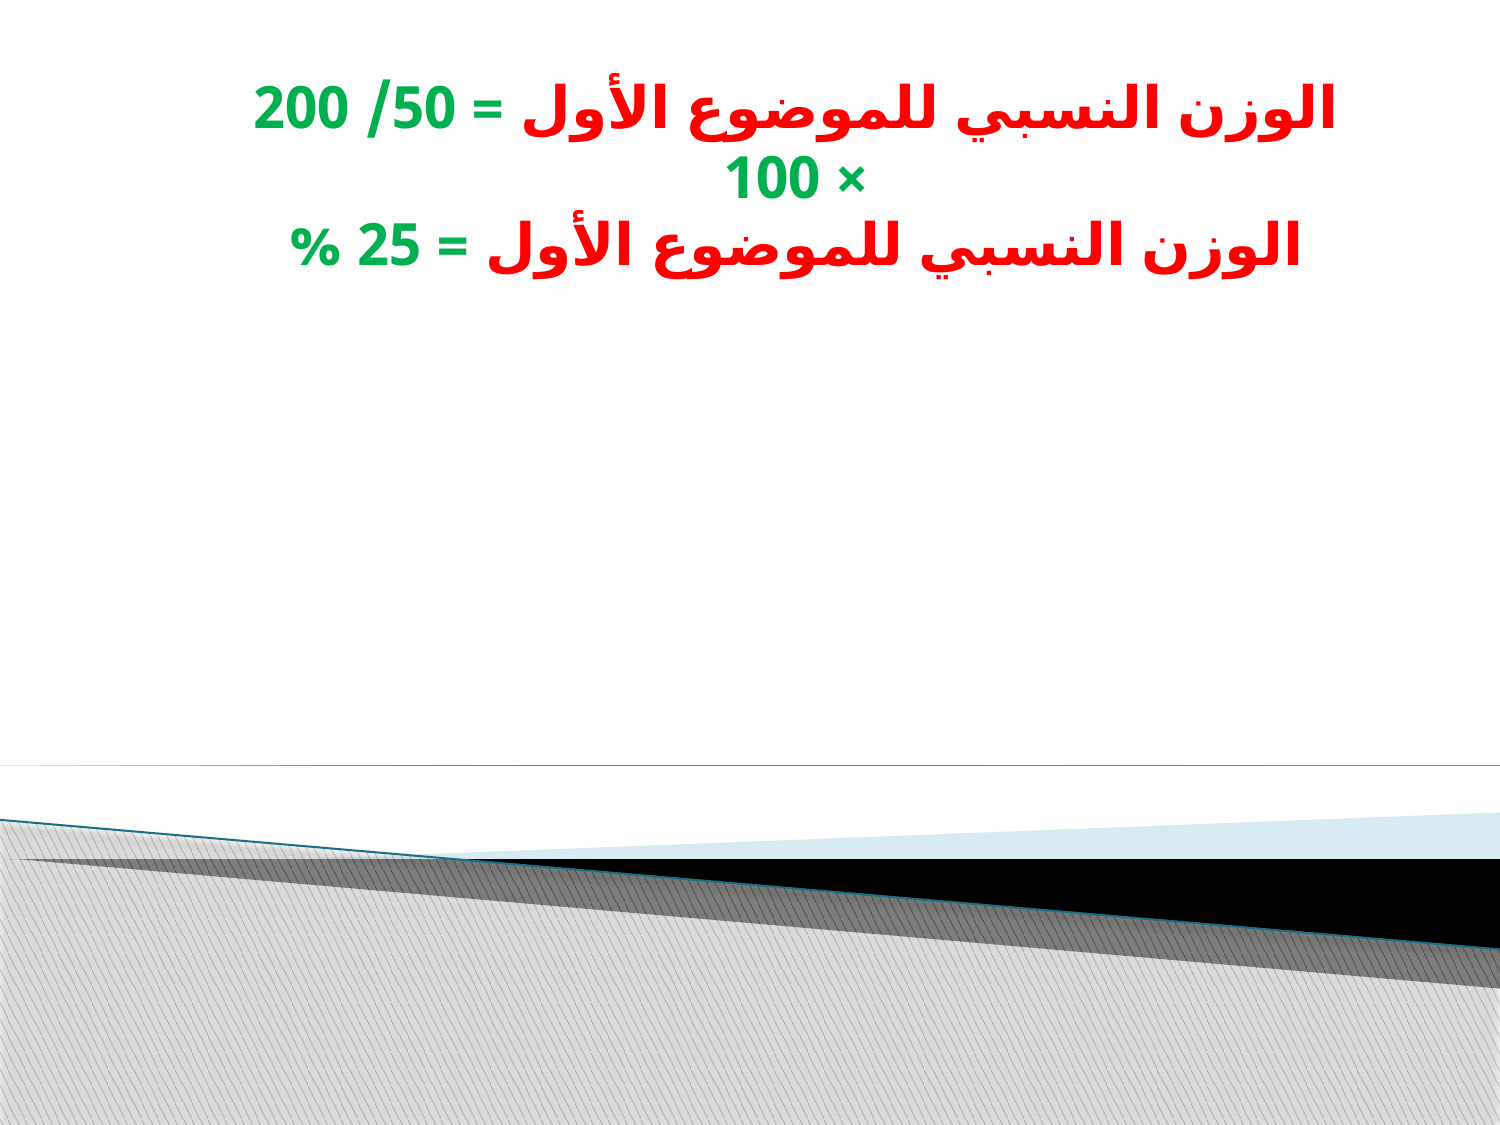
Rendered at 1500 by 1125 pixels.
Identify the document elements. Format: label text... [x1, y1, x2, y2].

text_box الوزن النسبي للموضوع الأول = 50/ 200 × 100 [224, 62, 1368, 200]
text_box الوزن النسبي للموضوع الأول = 25 % [224, 200, 1368, 285]
picture [5, 859, 1500, 989]
